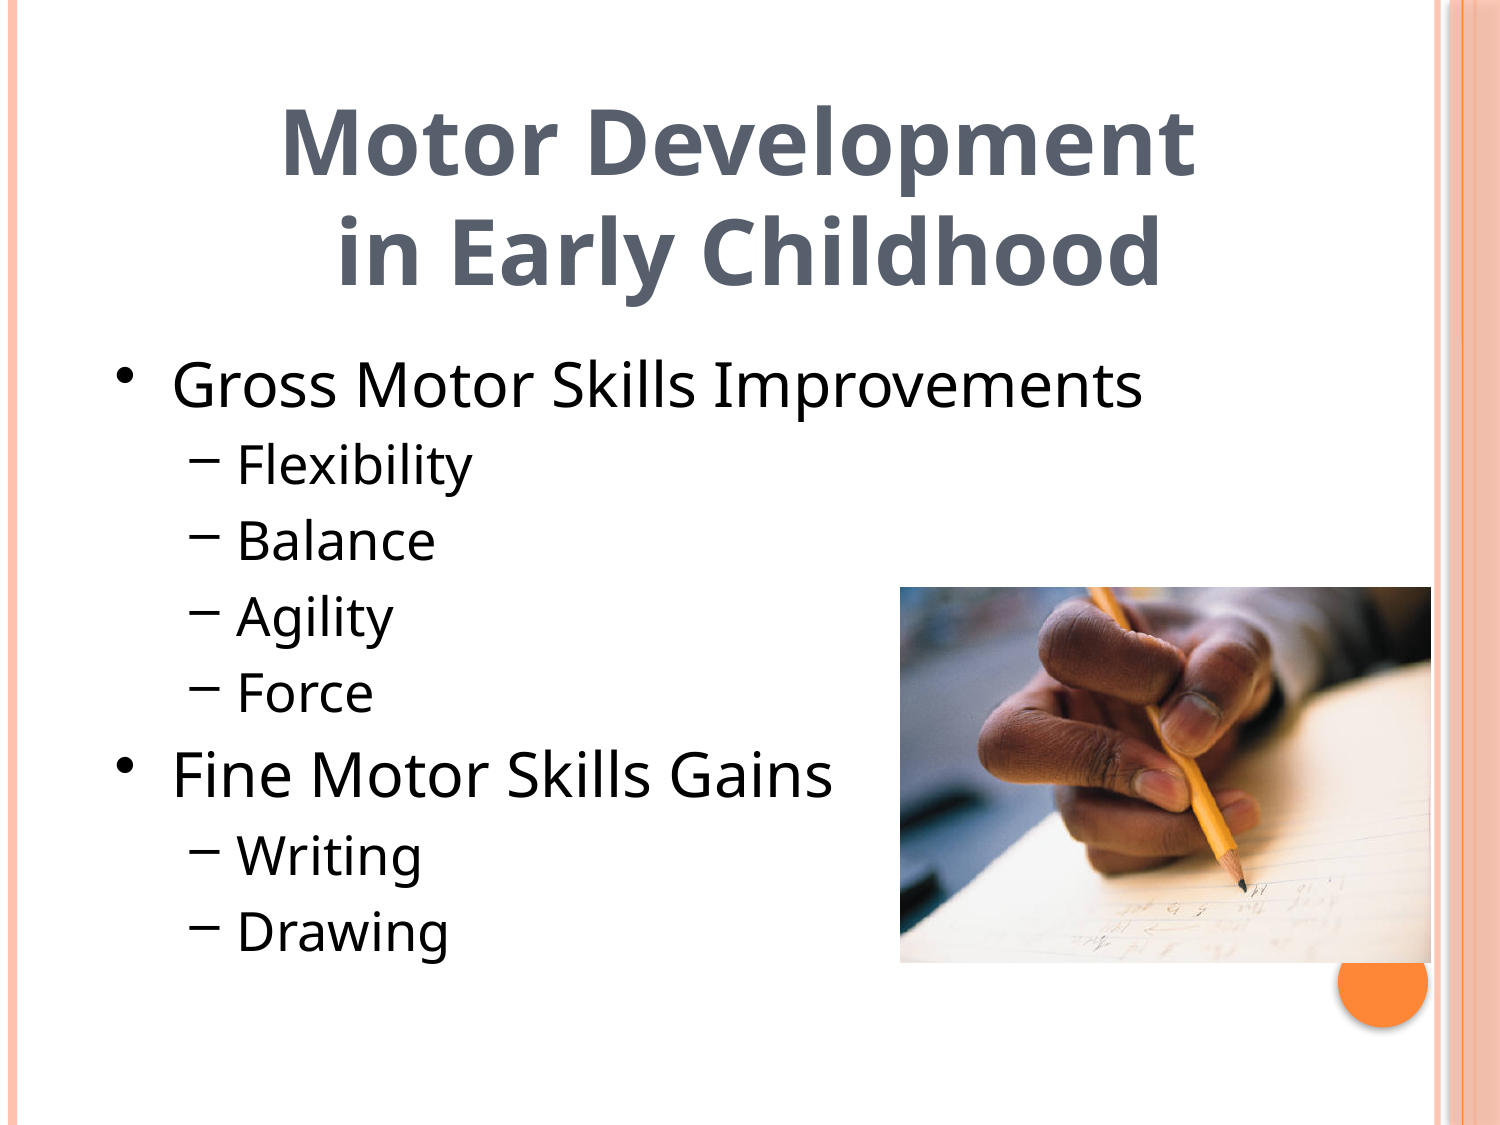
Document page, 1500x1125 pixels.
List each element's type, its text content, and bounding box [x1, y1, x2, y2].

picture [899, 586, 1432, 963]
text_box Motor Development in Early Childhood [112, 99, 1388, 288]
text_box Gross Motor Skills Improvements Flexibility Balance Agility Force Fine Motor Skills Gains Writing Drawing [99, 337, 1313, 1019]
